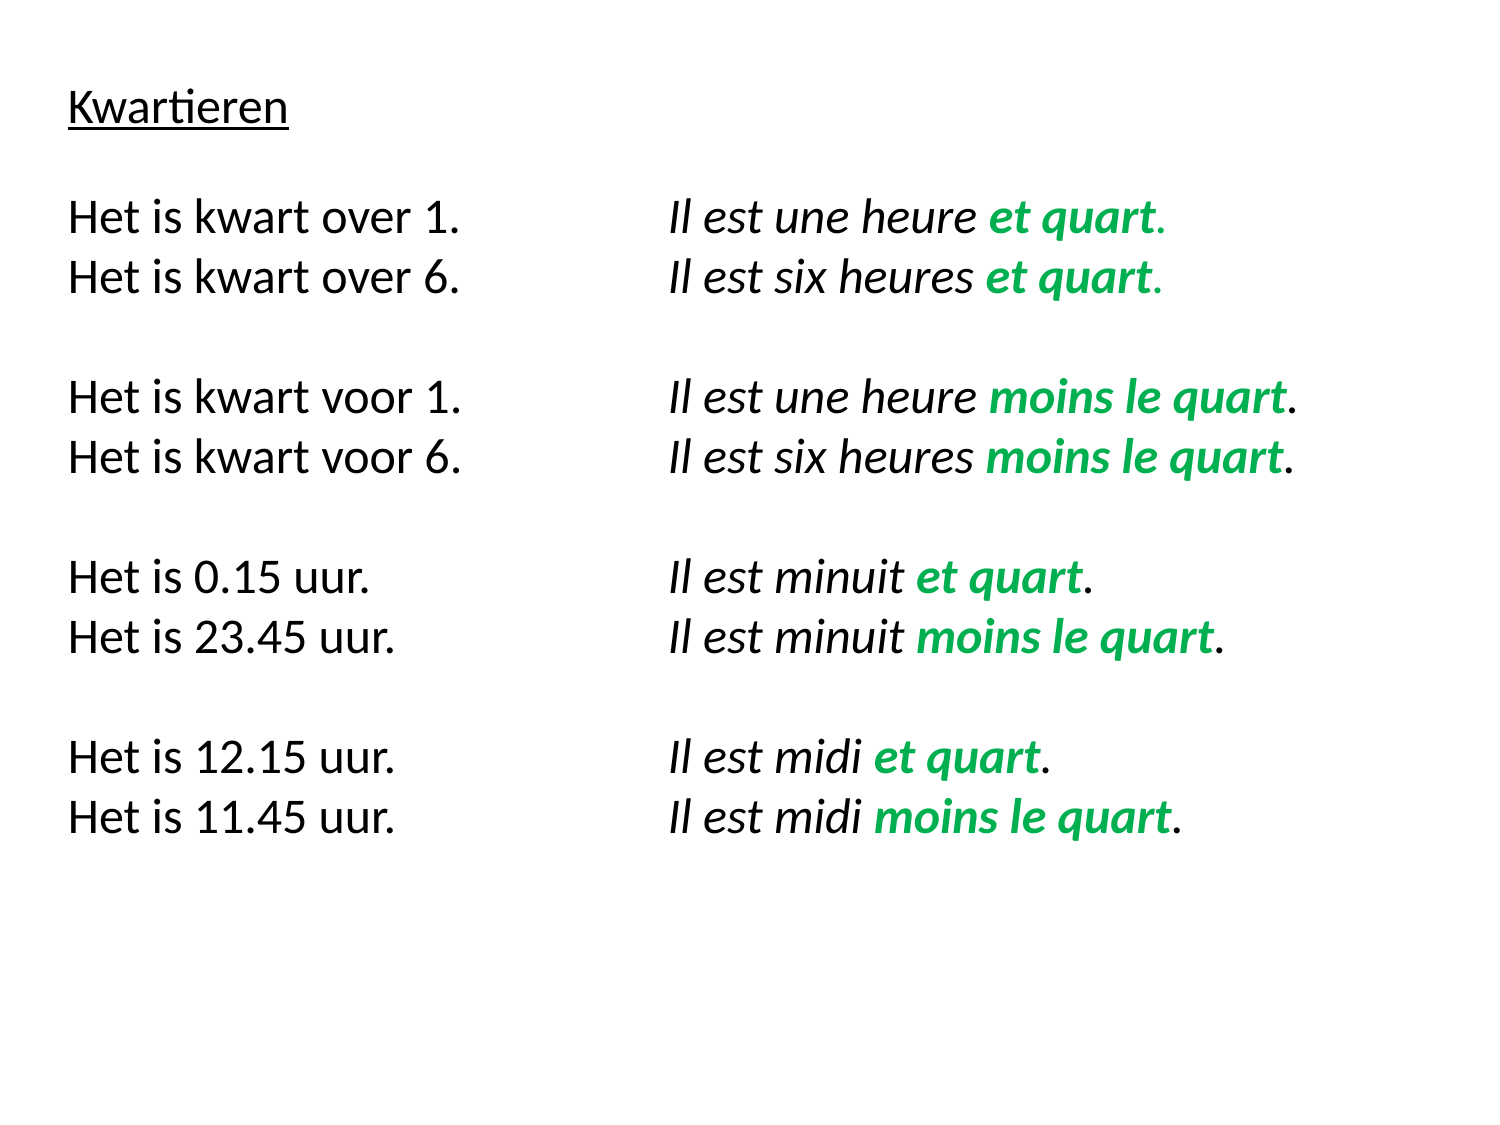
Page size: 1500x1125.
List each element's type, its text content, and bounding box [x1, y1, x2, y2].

text_box Kwartieren Het is kwart over 1. Il est une heure et quart. Het is kwart over 6. Il est six heures et quart. Het is kwart voor 1. Il est une heure moins le quart. Het is kwart voor 6. Il est six heures moins le quart. Het is 0.15 uur. Il est minuit et quart. Het is 23.45 uur. Il est minuit moins le quart. Het is 12.15 uur. Il est midi et quart. Het is 11.45 uur. Il est midi moins le quart. [53, 66, 1447, 1024]
